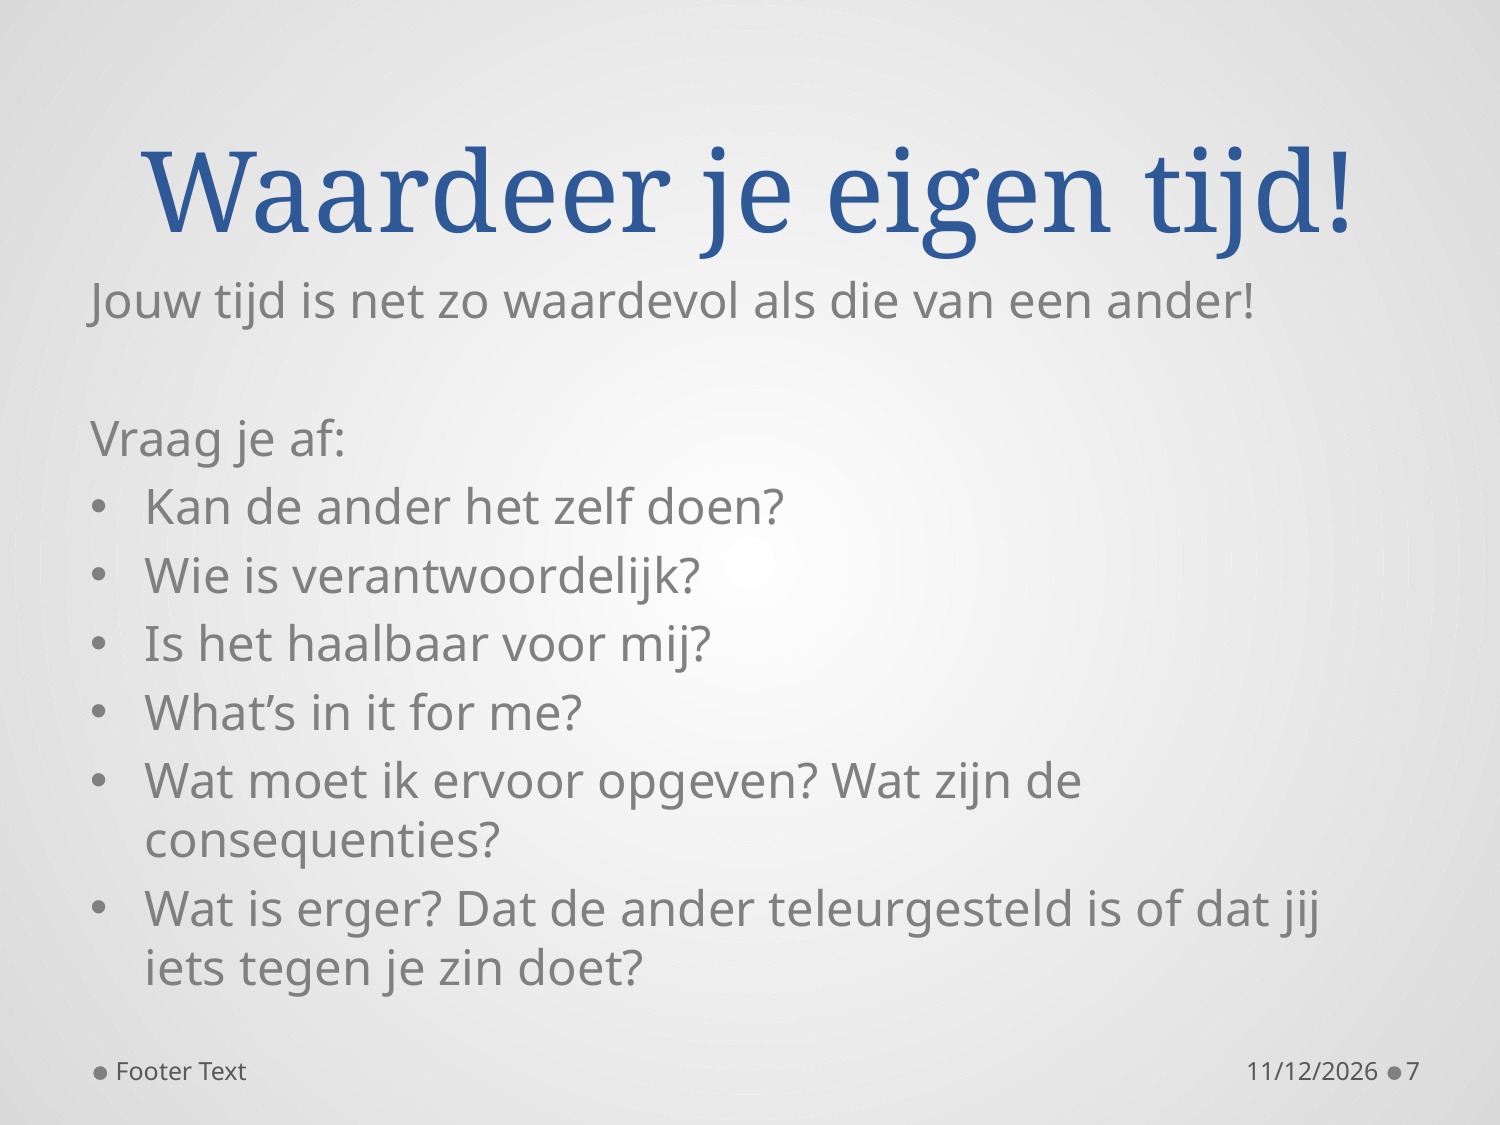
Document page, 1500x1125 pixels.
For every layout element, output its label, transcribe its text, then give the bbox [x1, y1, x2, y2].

list Jouw tijd is net zo waardevol als die van een ander! Vraag je af: Kan de ander het zelf doen? Wie is verantwoordelijk? Is het haalbaar voor mij? What’s in it for me? Wat moet ik ervoor opgeven? Wat zijn de consequenties? Wat is erger? Dat de ander teleurgesteld is of dat jij iets tegen je zin doet? [75, 262, 1425, 1005]
title Waardeer je eigen tijd! [75, 0, 1425, 262]
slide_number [1043, 1042, 1386, 1103]
footer Footer Text [108, 1042, 576, 1103]
slide_number 7 [1401, 1042, 1494, 1103]
